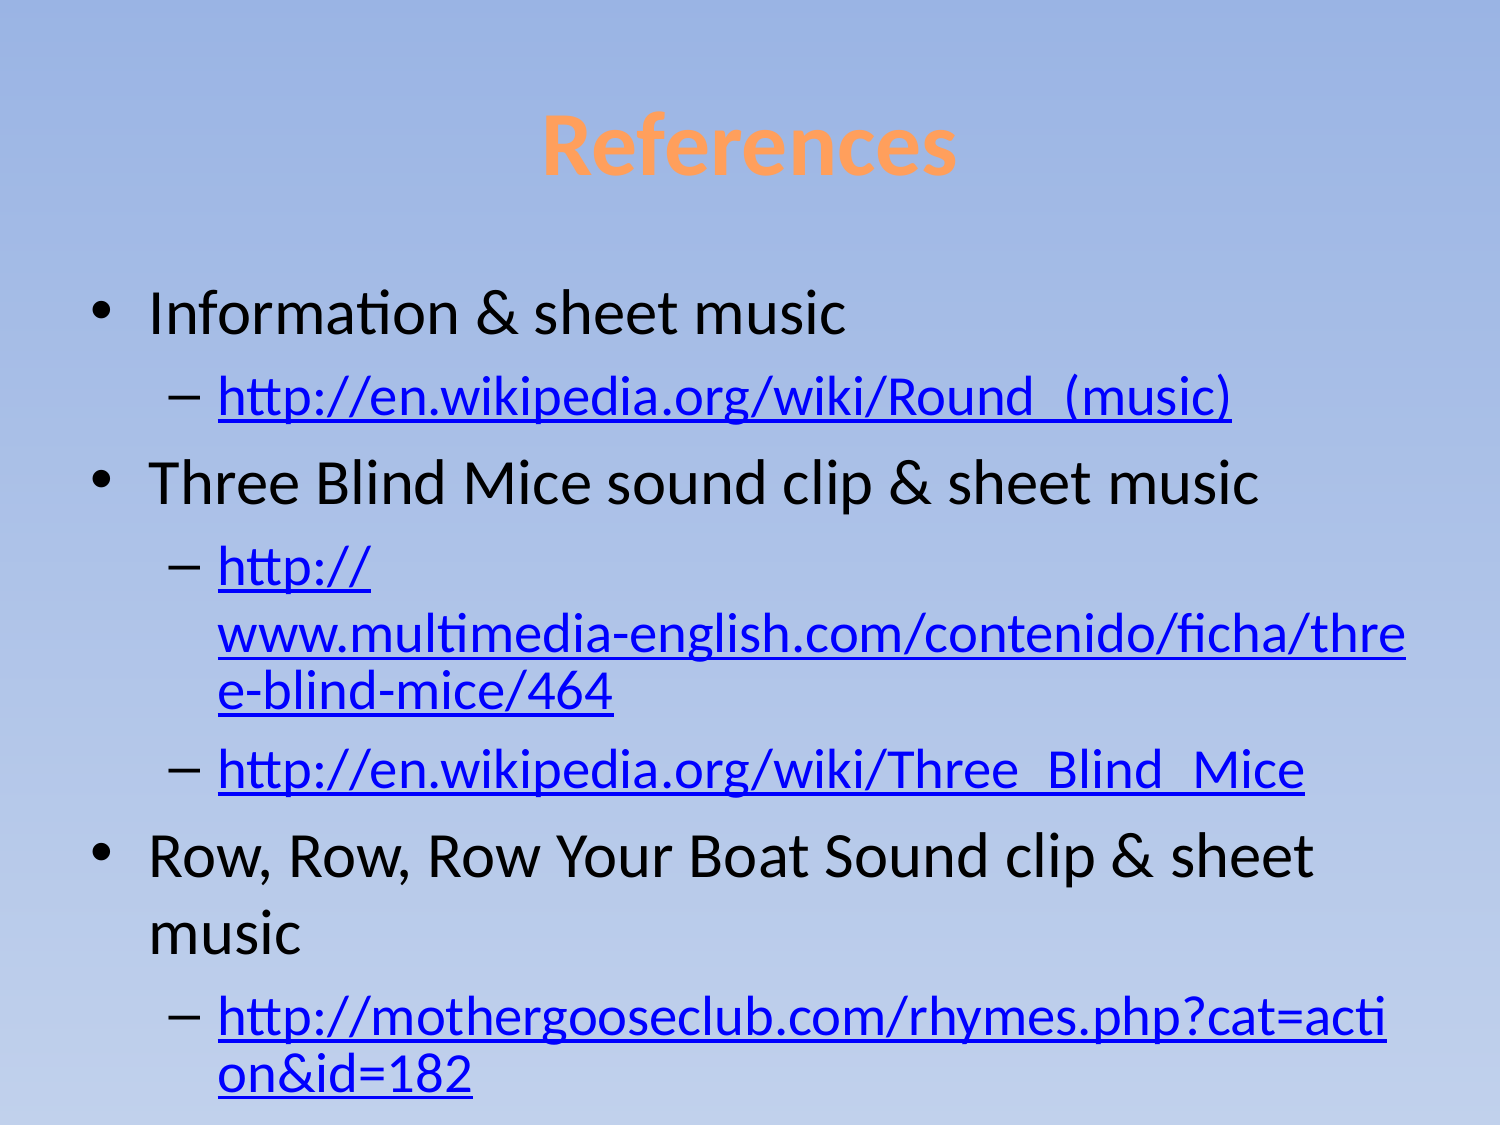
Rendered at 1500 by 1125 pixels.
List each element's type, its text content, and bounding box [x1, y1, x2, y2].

list Information & sheet music http://en.wikipedia.org/wiki/Round_(music) Three Blind Mice sound clip & sheet music http://www.multimedia-english.com/contenido/ficha/three-blind-mice/464 http://en.wikipedia.org/wiki/Three_Blind_Mice Row, Row, Row Your Boat Sound clip & sheet music http://mothergooseclub.com/rhymes.php?cat=action&id=182 [75, 262, 1425, 1005]
title References [75, 45, 1425, 233]
